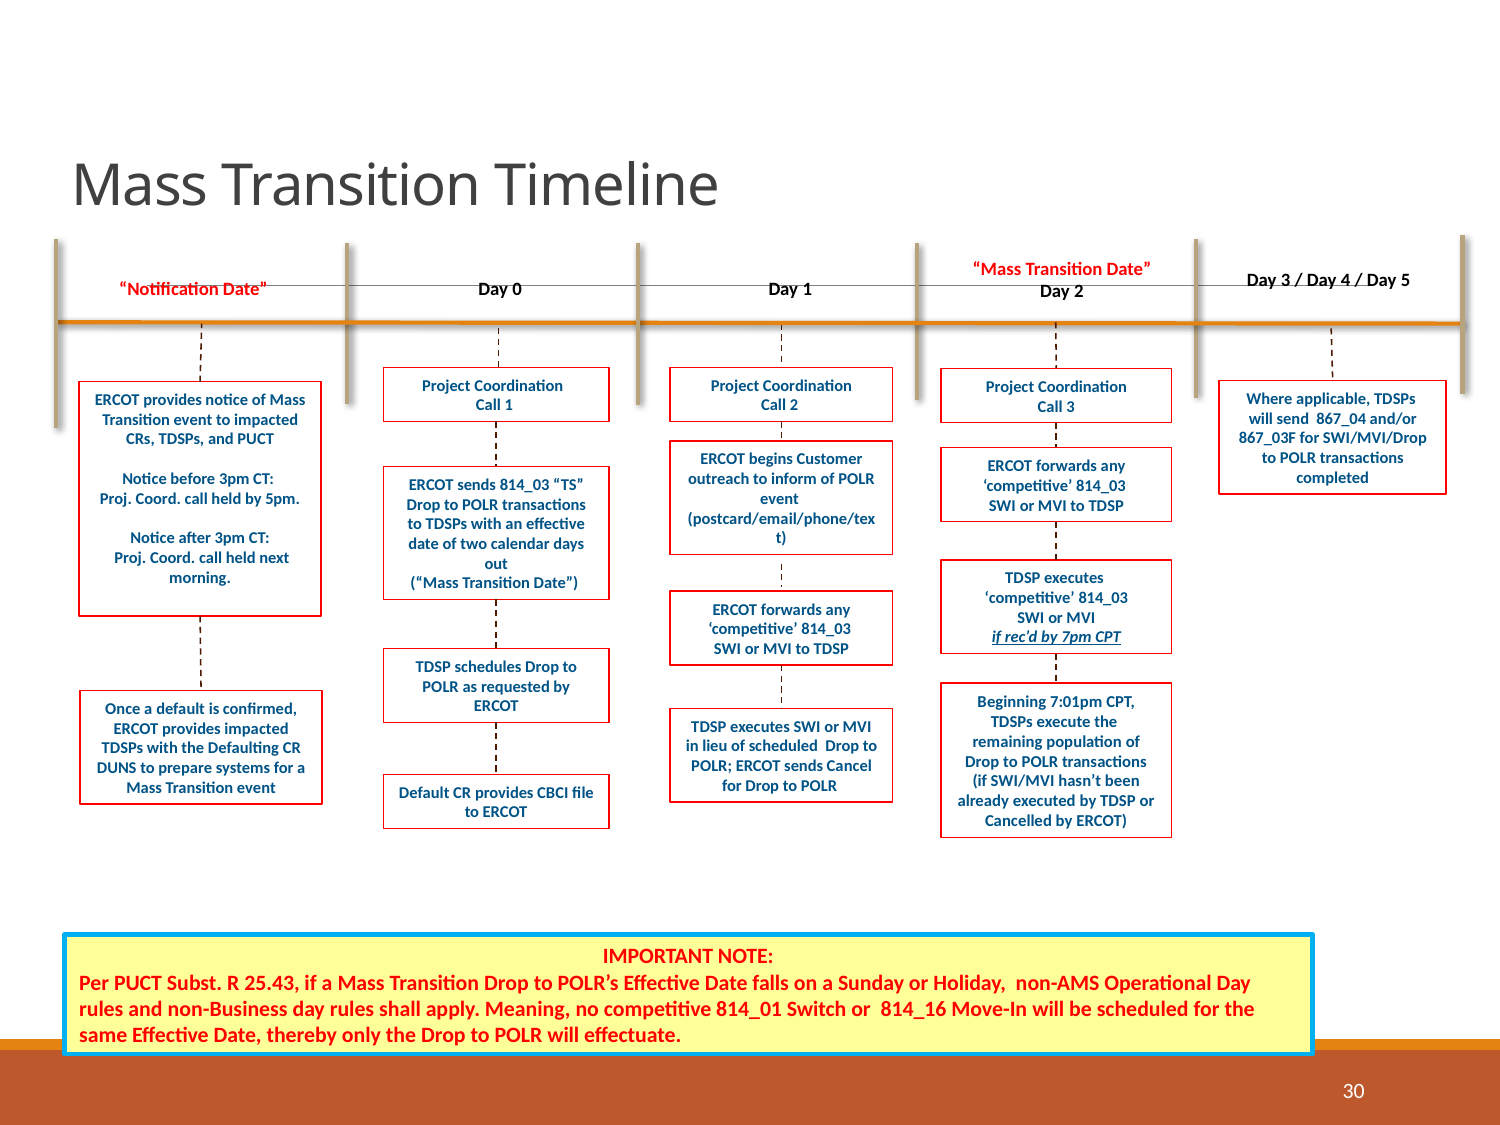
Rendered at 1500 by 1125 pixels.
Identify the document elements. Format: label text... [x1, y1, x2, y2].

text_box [55, 234, 1464, 881]
text_box IMPORTANT NOTE: Per PUCT Subst. R 25.43, if a Mass Transition Drop to POLR’s Effective Date falls on a Sunday or Holiday, non-AMS Operational Day rules and non-Business day rules shall apply. Meaning, no competitive 814_01 Switch or 814_16 Move-In will be scheduled for the same Effective Date, thereby only the Drop to POLR will effectuate. [64, 934, 1313, 1055]
slide_number 30 [1218, 1059, 1380, 1120]
title Mass Transition Timeline [56, 149, 1463, 225]
